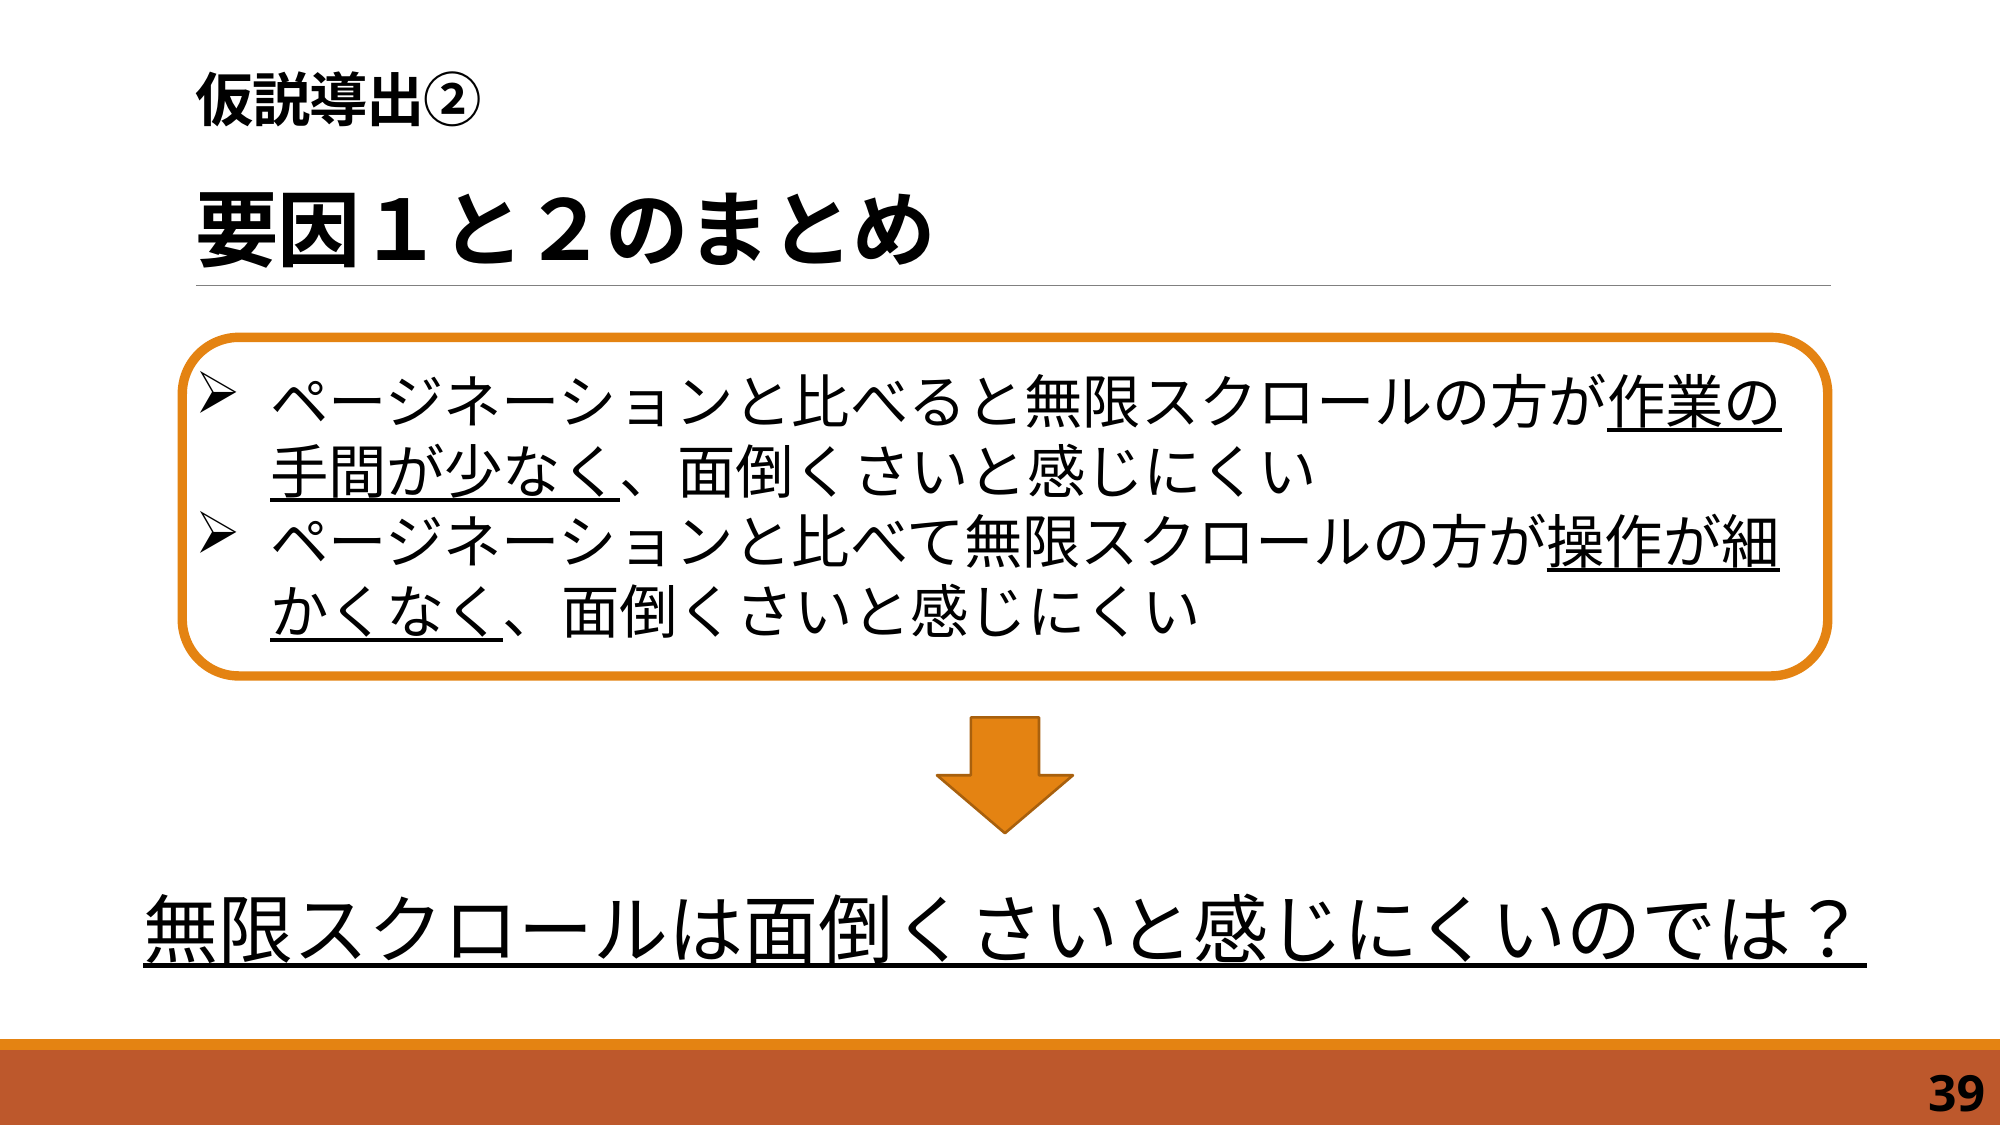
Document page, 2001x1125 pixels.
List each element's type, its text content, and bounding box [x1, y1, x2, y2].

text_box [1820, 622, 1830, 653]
text_box ページネーションと比べると無限スクロールの方が作業の手間が少なく、面倒くさいと感じにくい ページネーションと比べて無限スクロールの方が操作が細かくなく、面倒くさいと感じにくい [179, 357, 193, 653]
slide_number 39 [1784, 1065, 2000, 1125]
text_box [935, 716, 1075, 835]
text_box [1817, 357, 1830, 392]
title 仮説導出② 要因１と２のまとめ [180, 47, 1830, 285]
text_box [180, 336, 1830, 678]
text_box 無限スクロールは面倒くさいと感じにくいのでは？ [124, 874, 1886, 980]
